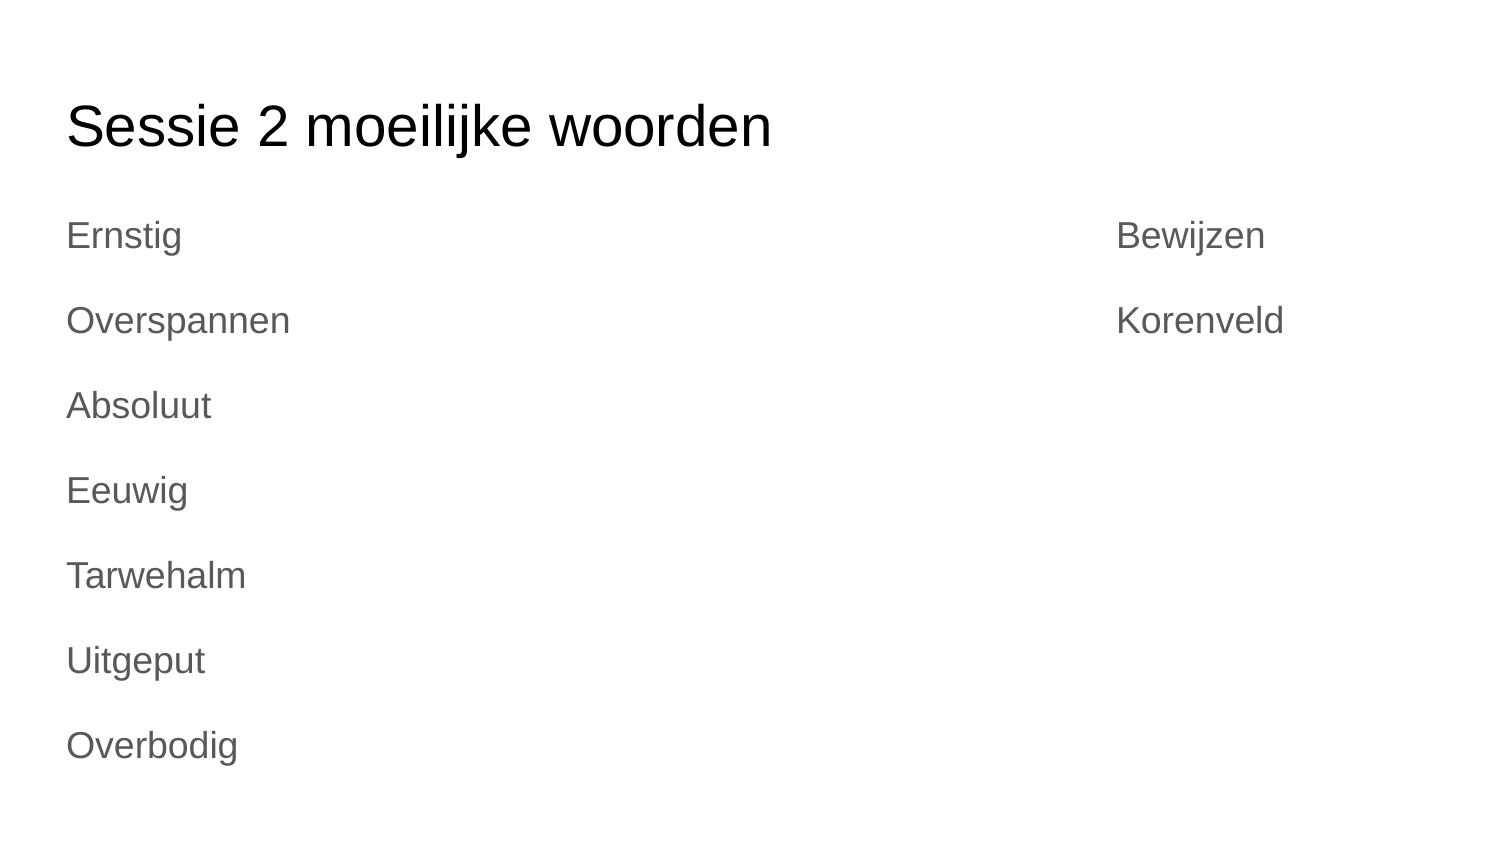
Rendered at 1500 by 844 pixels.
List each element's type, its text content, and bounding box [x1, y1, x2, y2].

list Ernstig Bewijzen Overspannen Korenveld Absoluut Eeuwig Tarwehalm Uitgeput Overbodig [51, 189, 1449, 750]
title Sessie 2 moeilijke woorden [51, 72, 1449, 167]
